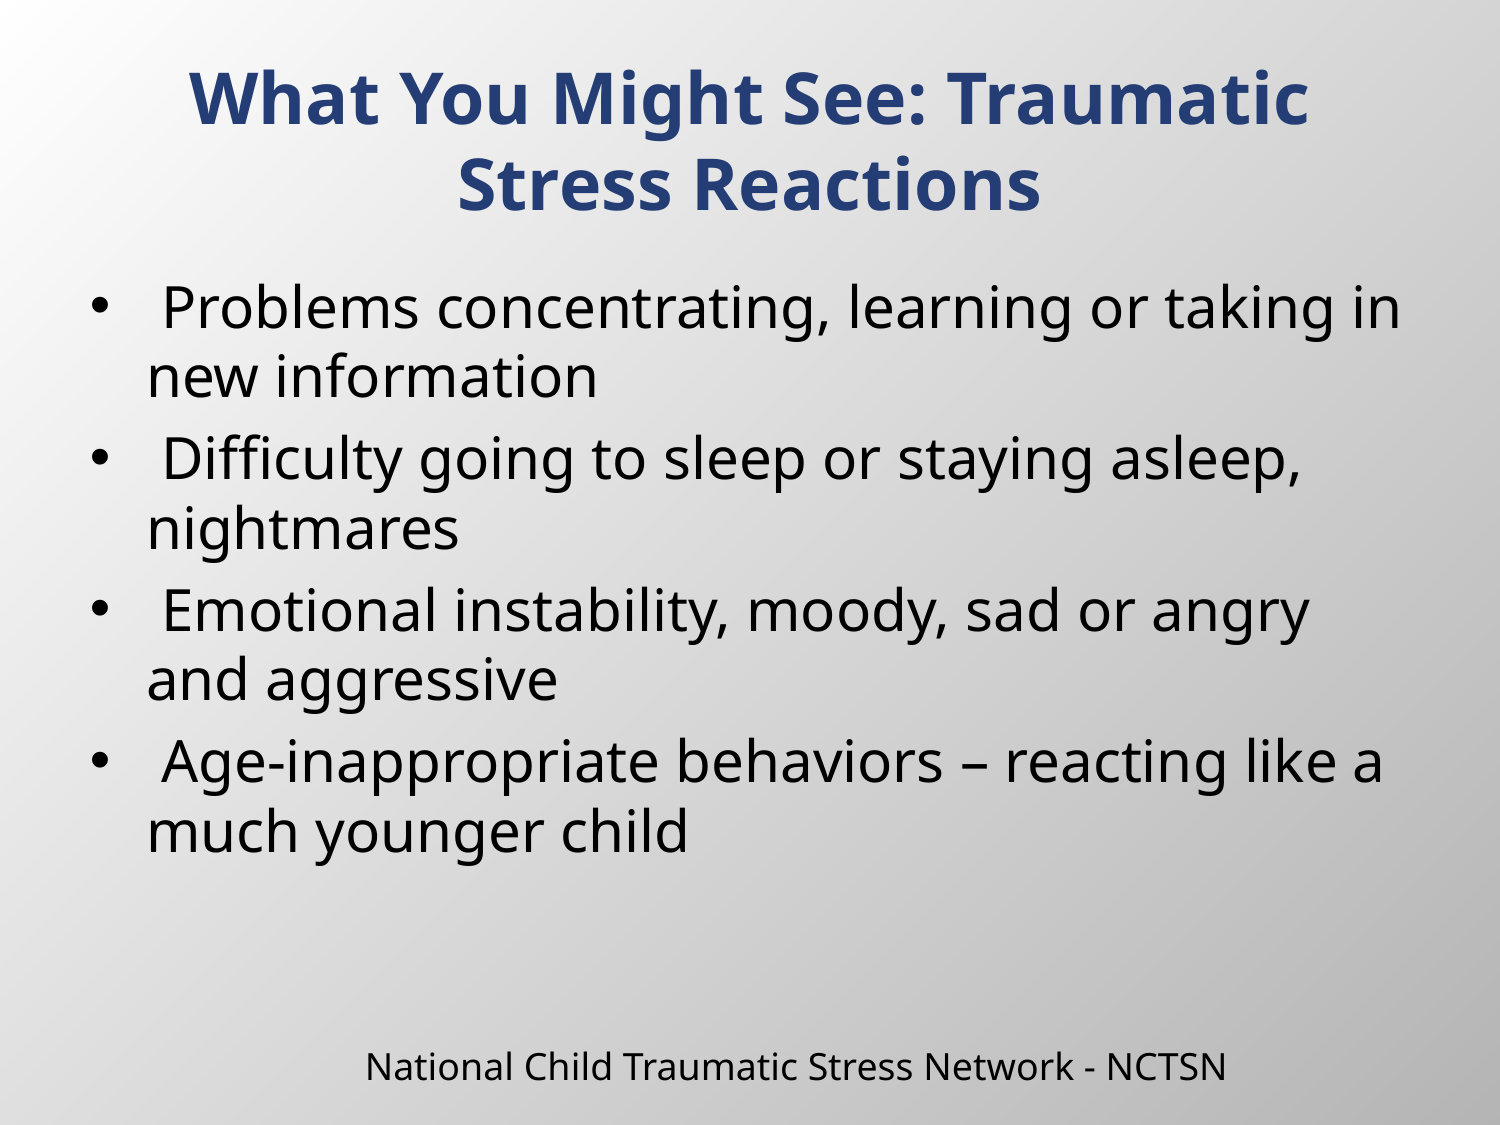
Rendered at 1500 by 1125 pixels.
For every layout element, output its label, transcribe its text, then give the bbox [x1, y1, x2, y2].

text_box National Child Traumatic Stress Network - NCTSN [349, 1035, 1457, 1096]
list Problems concentrating, learning or taking in new information Difficulty going to sleep or staying asleep, nightmares Emotional instability, moody, sad or angry and aggressive Age-inappropriate behaviors – reacting like a much younger child [75, 262, 1425, 1035]
title What You Might See: Traumatic Stress Reactions [75, 45, 1425, 233]
